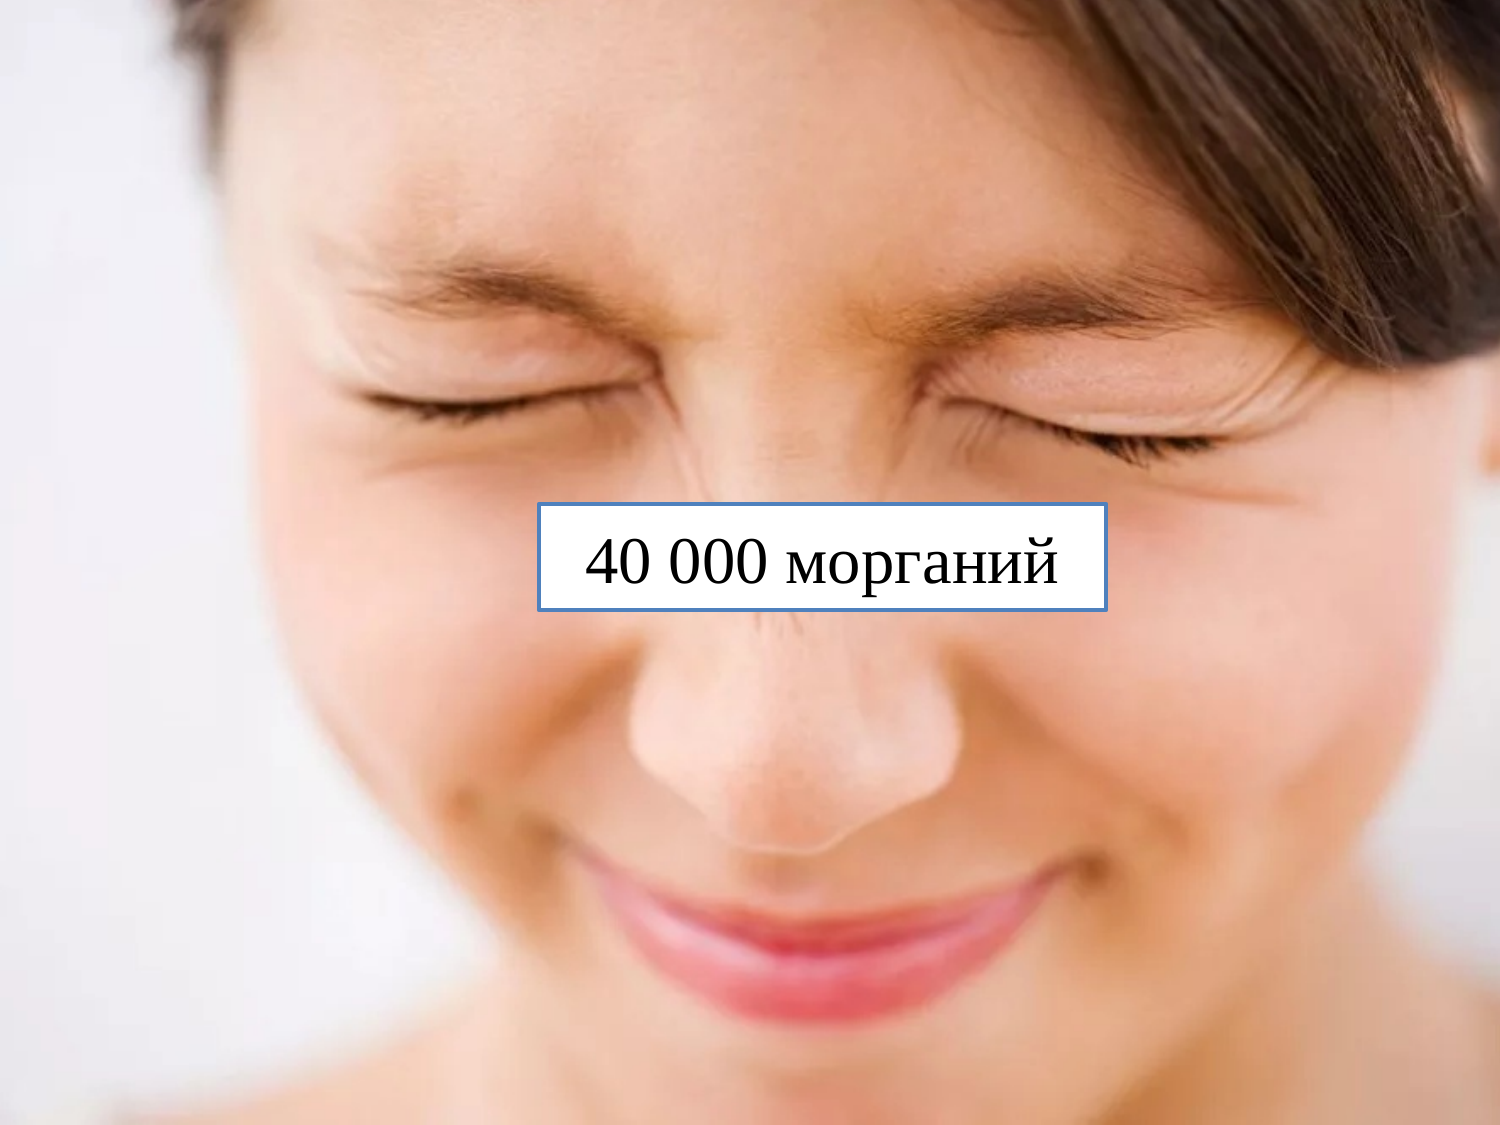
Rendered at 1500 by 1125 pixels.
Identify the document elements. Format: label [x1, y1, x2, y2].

list [0, 0, 1500, 1125]
